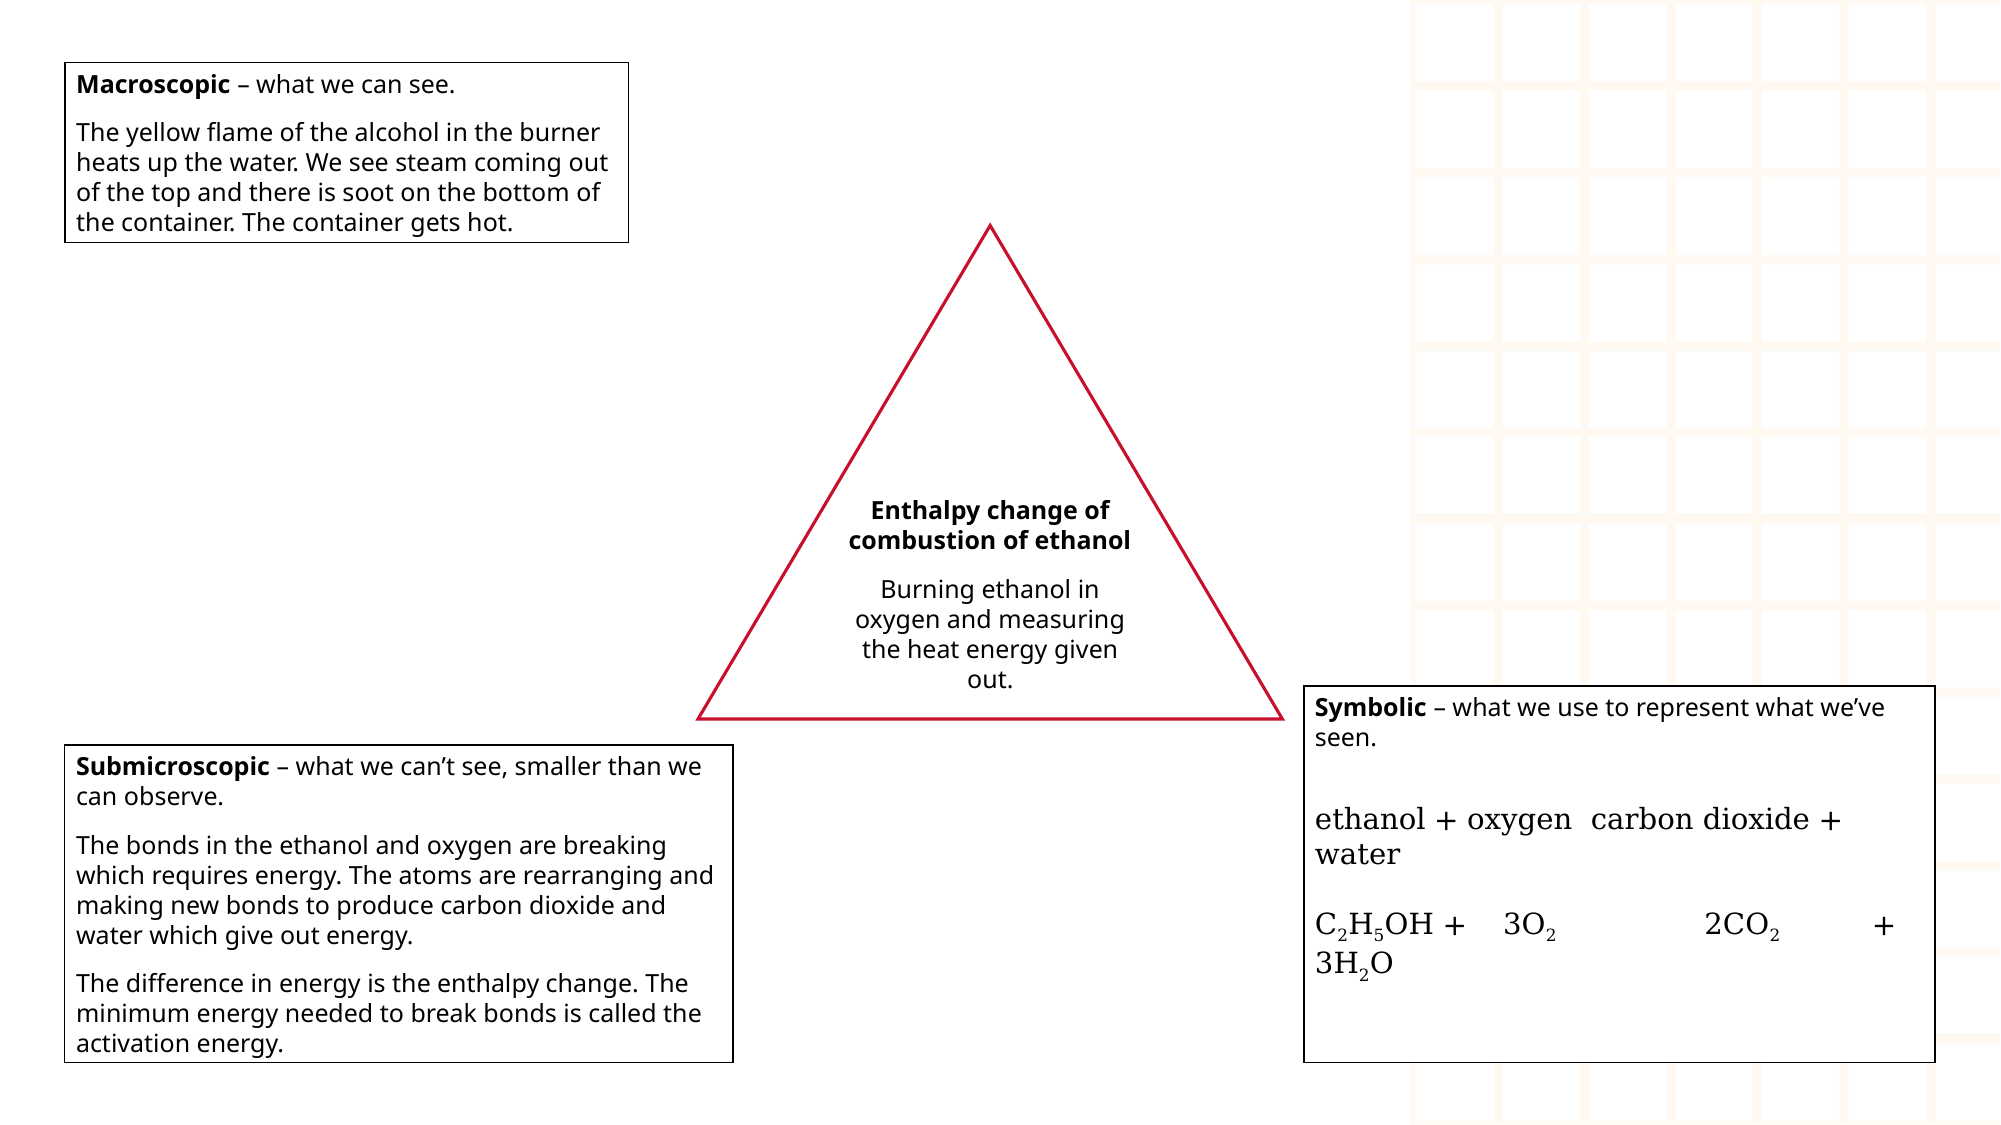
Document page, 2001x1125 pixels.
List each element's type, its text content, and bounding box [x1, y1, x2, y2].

text_box Submicroscopic – what we can’t see, smaller than we can observe. The bonds in the ethanol and oxygen are breaking which requires energy. The atoms are rearranging and making new bonds to produce carbon dioxide and water which give out energy. The difference in energy is the enthalpy change. The minimum energy needed to break bonds is called the activation energy. [64, 745, 734, 1063]
text_box Macroscopic – what we can see. The yellow flame of the alcohol in the burner heats up the water. We see steam coming out of the top and there is soot on the bottom of the container. The container gets hot. [65, 62, 629, 243]
picture [1411, 0, 2000, 1125]
text_box [696, 223, 1285, 720]
